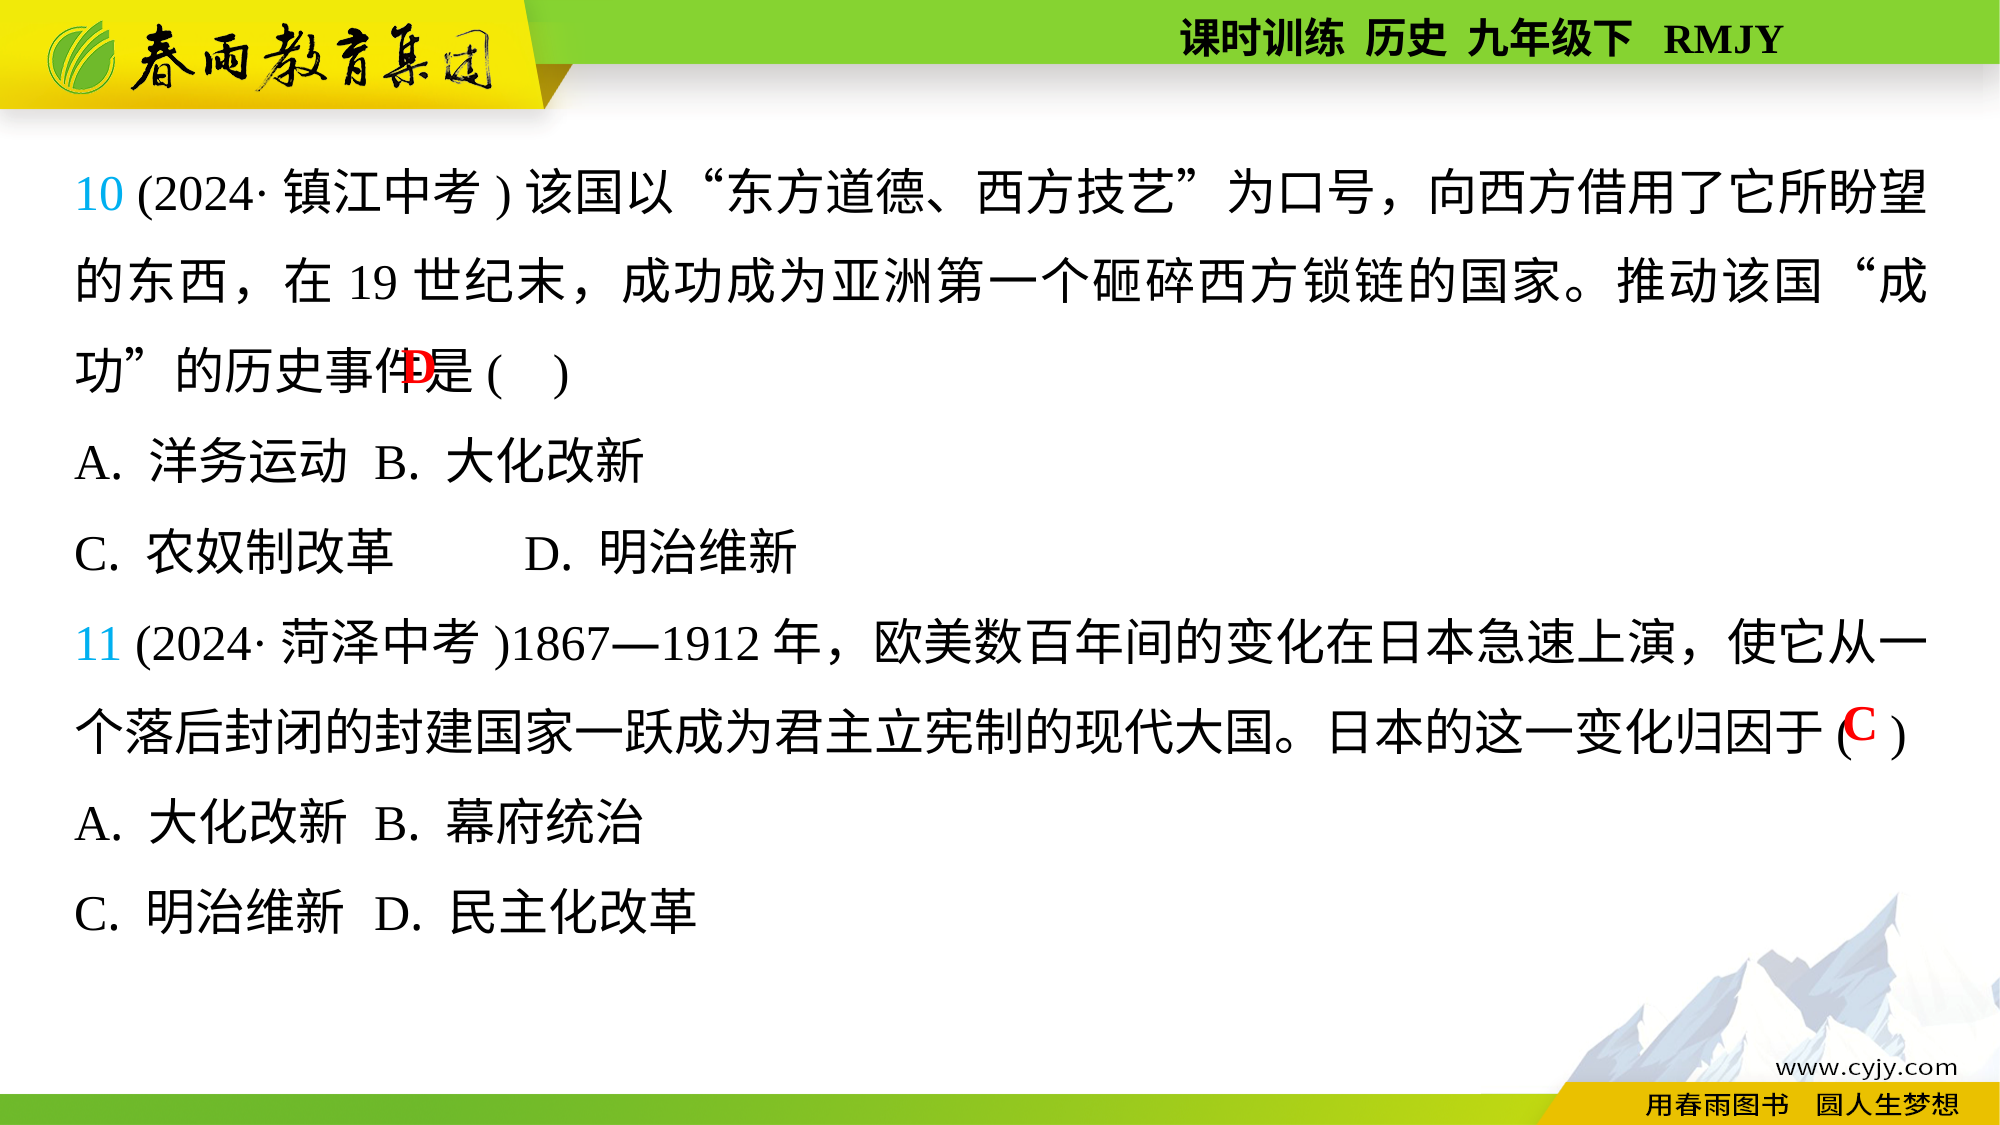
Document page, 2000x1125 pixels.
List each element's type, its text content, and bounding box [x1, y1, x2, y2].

text_box C [1827, 683, 1893, 759]
text_box D [386, 326, 452, 401]
list 10 (2024·镇江中考)该国以“东方道德、西方技艺”为口号，向西方借用了它所盼望的东西，在19世纪末，成功成为亚洲第一个砸碎西方锁链的国家。推动该国“成功”的历史事件是( ) A. 洋务运动 B. 大化改新 C. 农奴制改革 D. 明治维新 11 (2024·菏泽中考)1867—1912年，欧美数百年间的变化在日本急速上演，使它从一个落后封闭的封建国家一跃成为君主立宪制的现代大国。日本的这一变化归因于( ) A. 大化改新 B. 幕府统治 C. 明治维新 D. 民主化改革 [59, 122, 1944, 956]
picture [0, 0, 2000, 1125]
